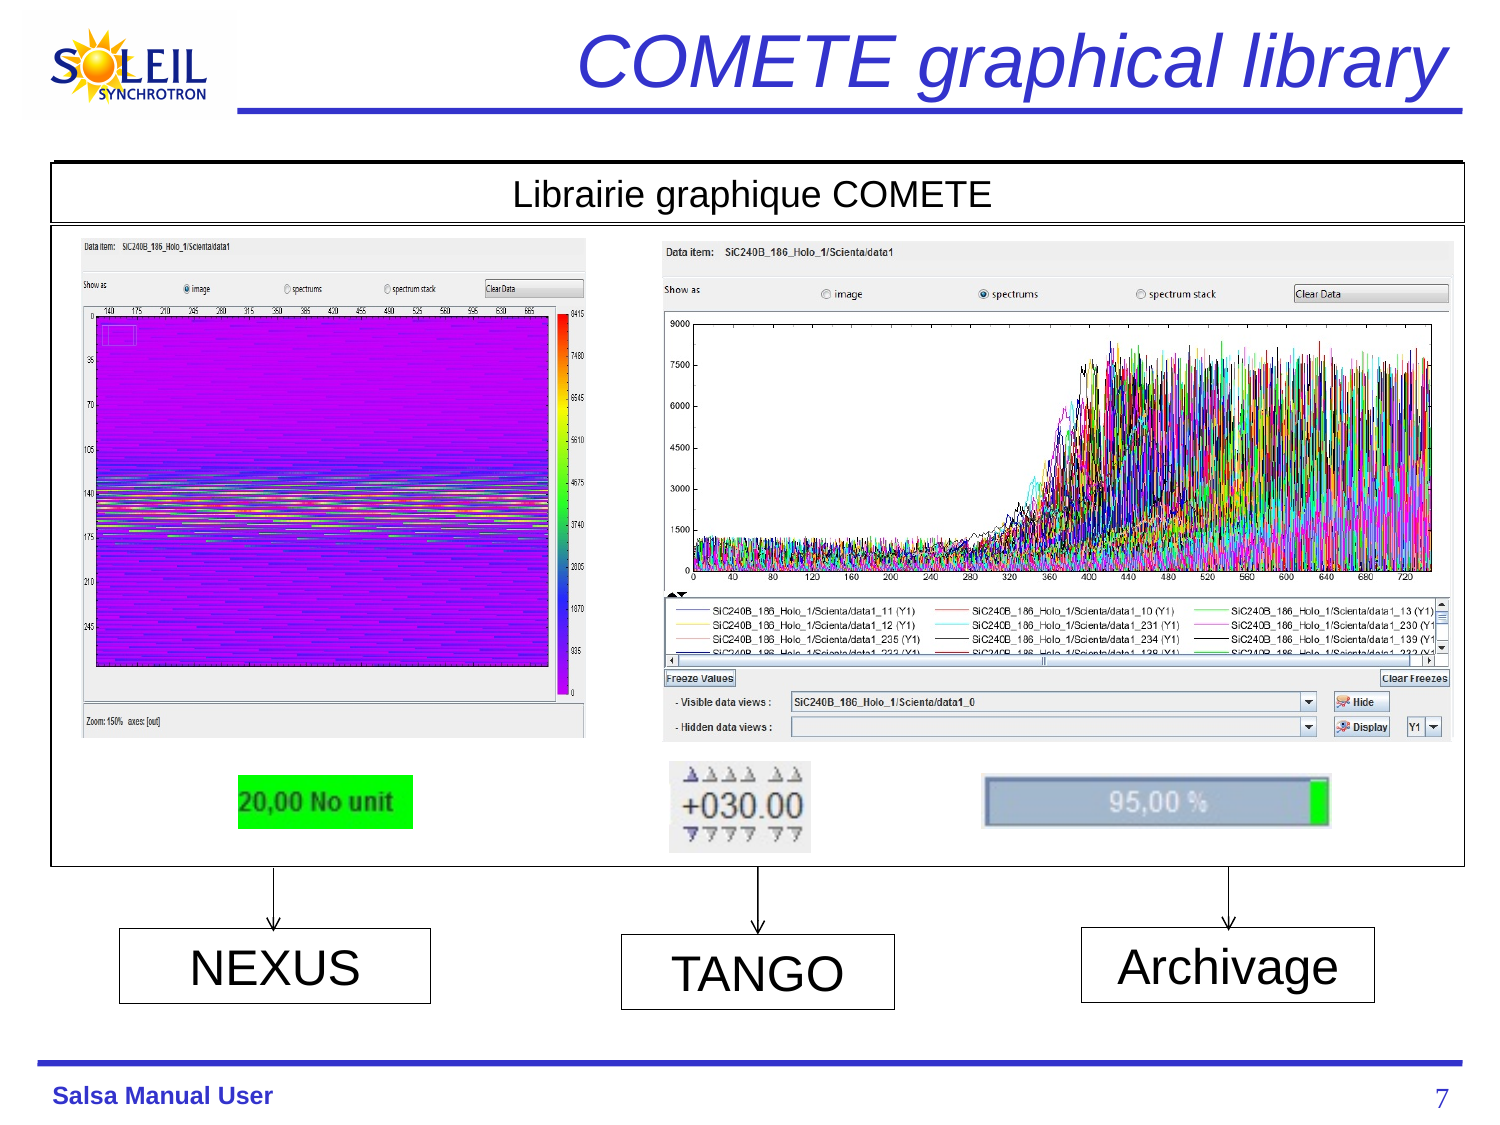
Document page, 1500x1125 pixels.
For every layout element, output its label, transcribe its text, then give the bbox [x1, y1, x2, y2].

text_box TANGO [621, 934, 895, 1010]
text_box Archivage [1081, 927, 1375, 1003]
picture [237, 775, 413, 830]
picture [981, 772, 1333, 830]
picture [662, 241, 1454, 742]
text_box NEXUS [119, 928, 431, 1004]
text_box [50, 225, 1465, 867]
text_box Librairie graphique COMETE [50, 162, 1465, 223]
title COMETE graphical library [237, 10, 1463, 106]
picture [81, 237, 586, 739]
slide_number 7 [1121, 1072, 1465, 1125]
picture [668, 761, 811, 853]
